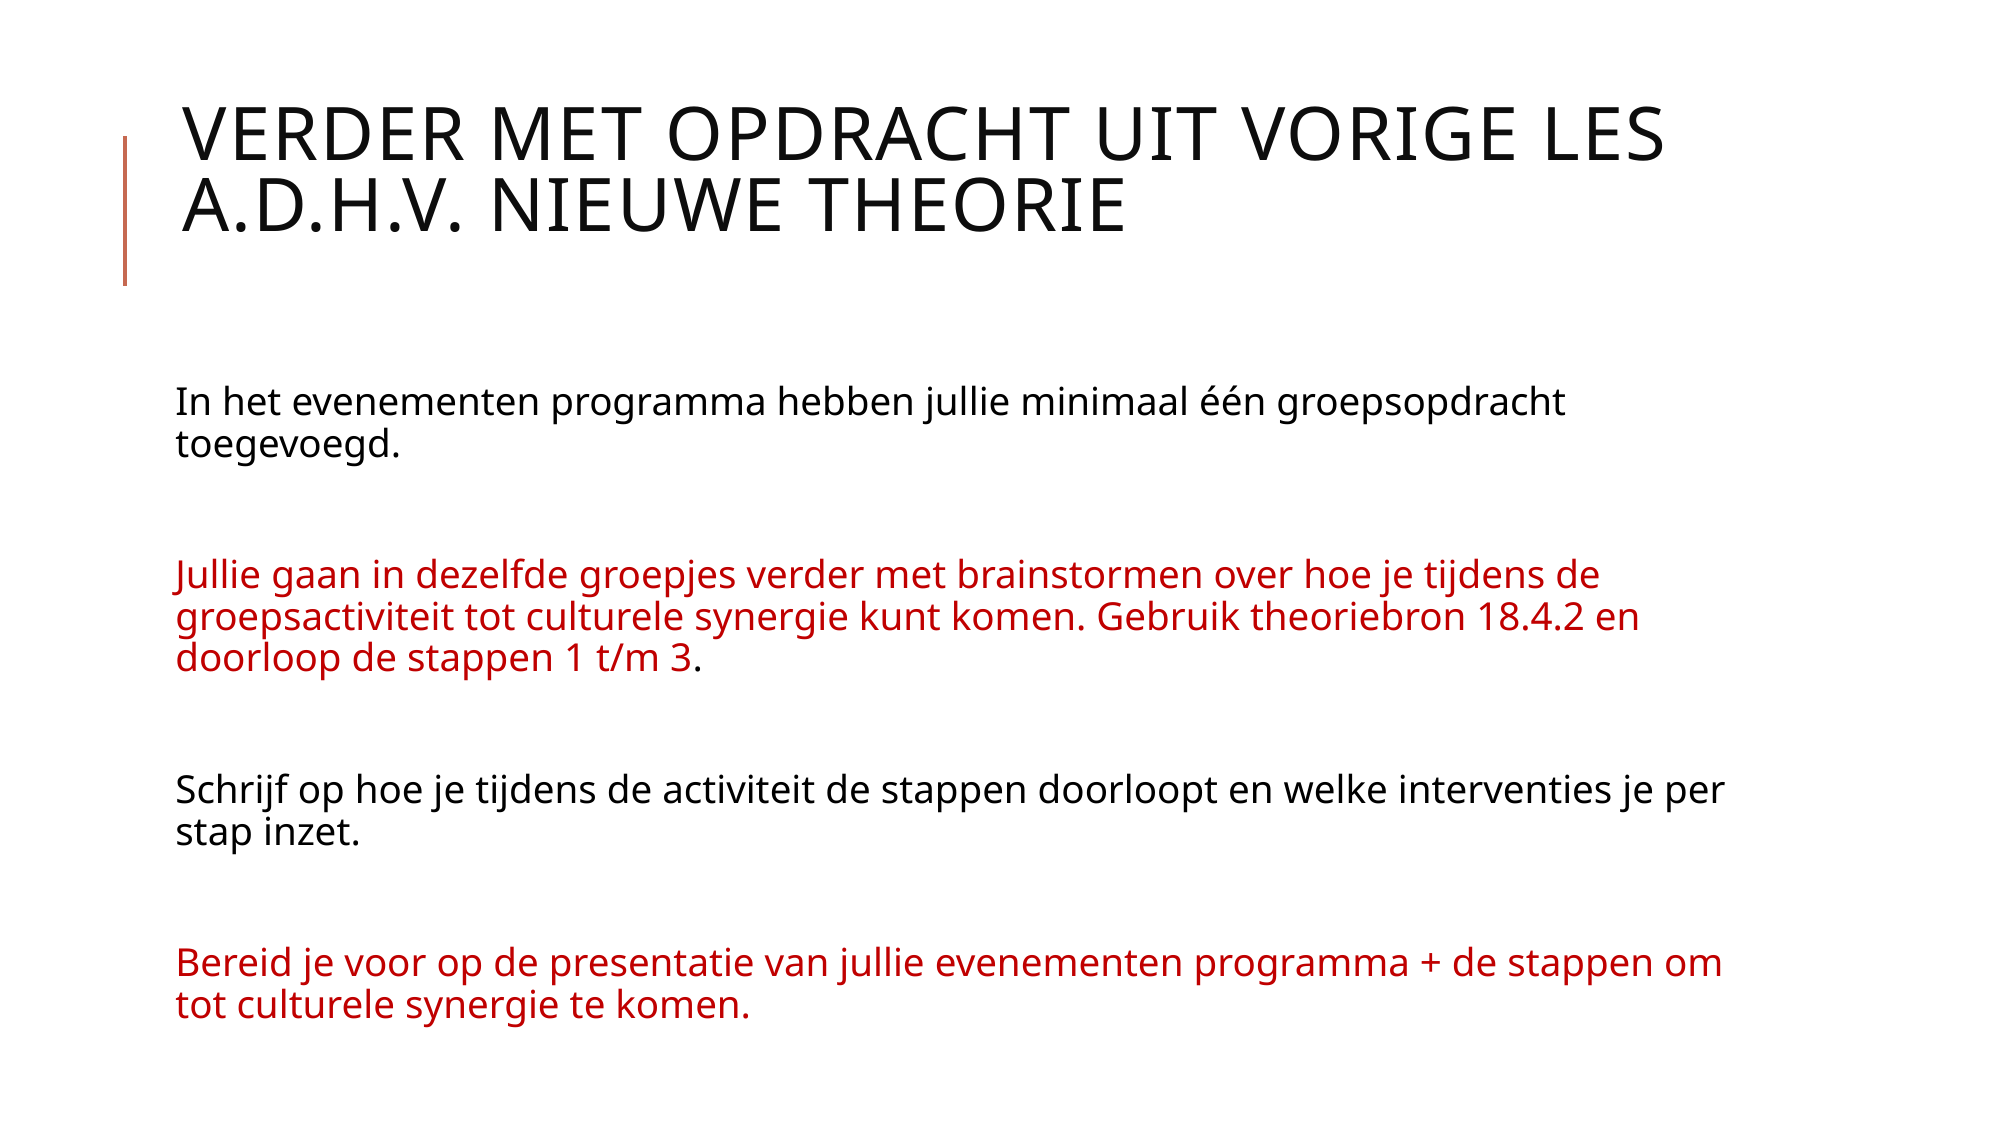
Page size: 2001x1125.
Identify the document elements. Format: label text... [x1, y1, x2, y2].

title Verder met opdracht uit vorige les a.d.h.v. nieuwe theorie [168, 96, 1763, 342]
list In het evenementen programma hebben jullie minimaal één groepsopdracht toegevoegd. Jullie gaan in dezelfde groepjes verder met brainstormen over hoe je tijdens de groepsactiviteit tot culturele synergie kunt komen. Gebruik theoriebron 18.4.2 en doorloop de stappen 1 t/m 3. Schrijf op hoe je tijdens de activiteit de stappen doorloopt en welke interventies je per stap inzet. Bereid je voor op de presentatie van jullie evenementen programma + de stappen om tot culturele synergie te komen. [168, 375, 1763, 1035]
